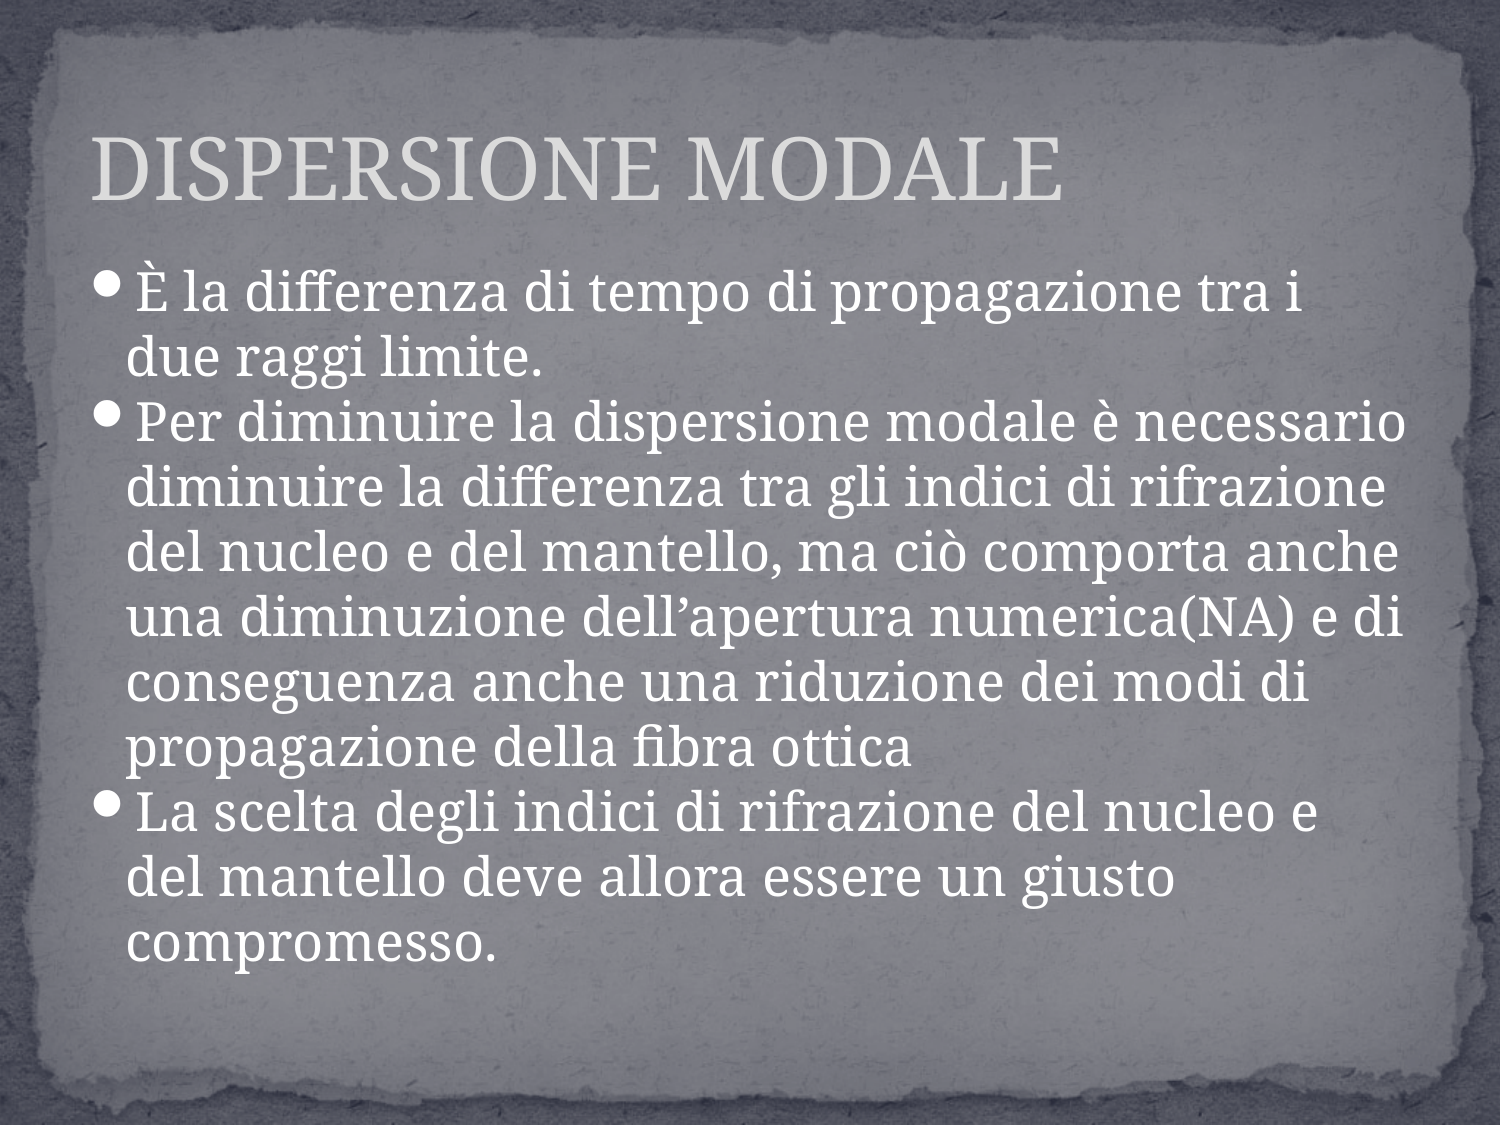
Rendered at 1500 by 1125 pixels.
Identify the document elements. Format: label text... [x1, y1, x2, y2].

text_box DISPERSIONE MODALE [75, 24, 1425, 225]
picture [0, 0, 1500, 1125]
text_box È la differenza di tempo di propagazione tra i due raggi limite. Per diminuire la dispersione modale è necessario diminuire la differenza tra gli indici di rifrazione del nucleo e del mantello, ma ciò comporta anche una diminuzione dell’apertura numerica(NA) e di conseguenza anche una riduzione dei modi di propagazione della fibra ottica La scelta degli indici di rifrazione del nucleo e del mantello deve allora essere un giusto compromesso. [75, 249, 1425, 1000]
